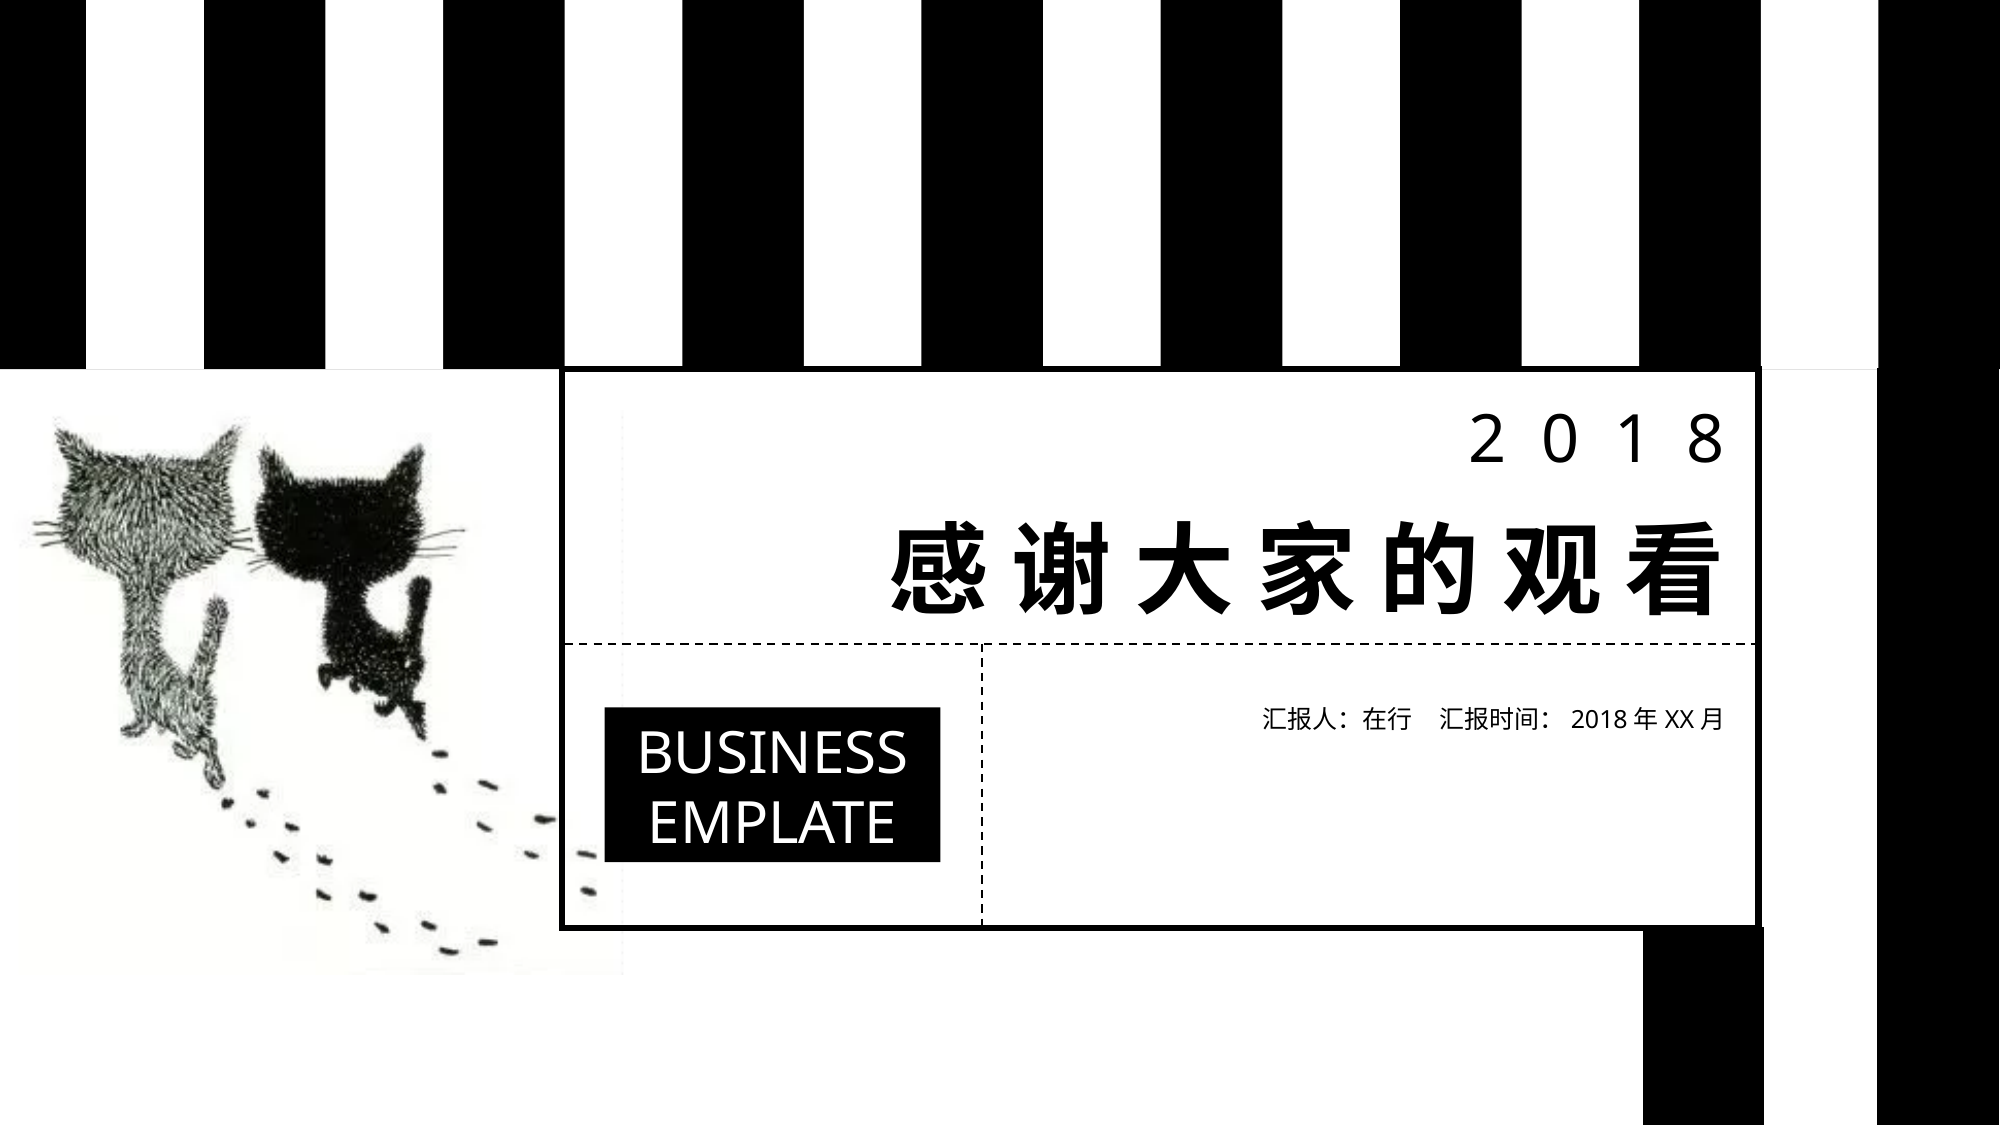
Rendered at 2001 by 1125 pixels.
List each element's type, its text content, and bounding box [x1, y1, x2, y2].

text_box [624, 644, 1759, 929]
text_box 感 谢 大 家 的 观 看 [624, 499, 1740, 634]
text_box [0, 0, 2000, 370]
picture [11, 410, 624, 975]
text_box [1877, 370, 1999, 1125]
text_box 2 0 1 8 [765, 388, 1740, 484]
text_box 汇报人：在行 汇报时间：2018年XX月 [999, 680, 1740, 741]
text_box BUSINESS EMPLATE [624, 707, 941, 863]
text_box [561, 370, 1759, 643]
text_box [1643, 927, 1764, 1125]
